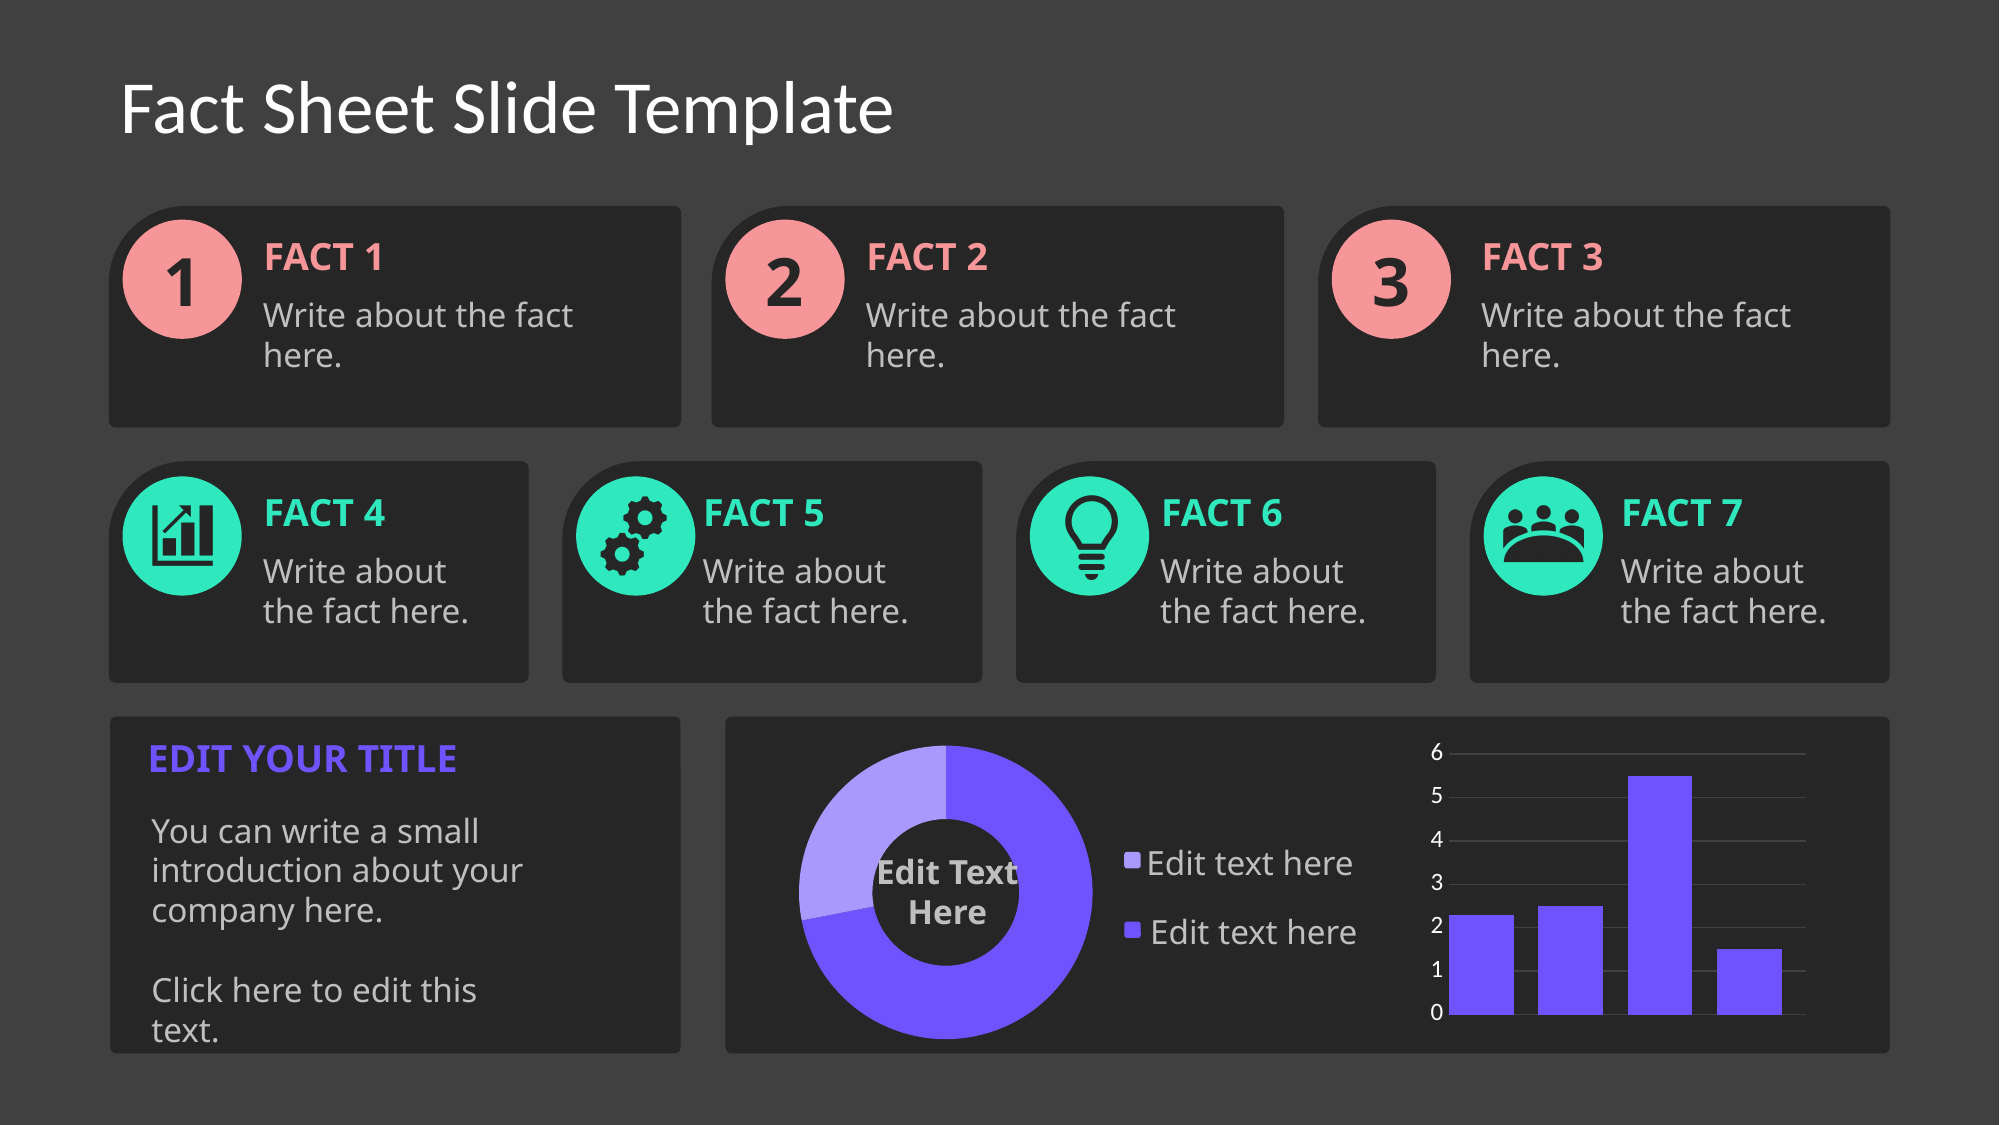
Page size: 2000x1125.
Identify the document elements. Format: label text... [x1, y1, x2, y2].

text_box [1144, 511, 1150, 561]
text_box [1055, 476, 1124, 487]
text_box [1029, 506, 1038, 566]
text_box FACT 2 [864, 225, 1034, 285]
text_box [122, 219, 242, 339]
text_box FACT 6 [1159, 481, 1328, 541]
text_box Write about the fact here. [863, 292, 1200, 396]
text_box Write about the fact here. [261, 292, 637, 396]
text_box 3 [1368, 240, 1415, 319]
text_box 1 [158, 240, 206, 319]
text_box [1469, 461, 1890, 683]
text_box Write about the fact here. [1618, 548, 1858, 652]
text_box FACT 7 [1619, 481, 1789, 541]
text_box [576, 515, 580, 557]
text_box FACT 1 [261, 225, 431, 285]
title Fact Sheet Slide Template [99, 45, 1900, 162]
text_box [754, 739, 1368, 1046]
text_box 2 [761, 240, 809, 319]
text_box [108, 714, 683, 1056]
picture [1495, 485, 1592, 582]
text_box Write about the fact here. [700, 548, 940, 652]
text_box [108, 205, 682, 428]
text_box [615, 592, 656, 596]
text_box [1514, 476, 1573, 484]
picture [1043, 489, 1140, 586]
text_box [562, 461, 983, 683]
text_box [140, 476, 242, 576]
text_box Write about the fact here. [1158, 548, 1398, 652]
text_box [108, 461, 529, 683]
text_box [1331, 219, 1451, 339]
text_box [711, 205, 1285, 428]
text_box FACT 5 [701, 481, 871, 541]
text_box EDIT YOUR TITLE [147, 735, 458, 781]
text_box [1016, 461, 1437, 683]
text_box FACT 4 [261, 481, 431, 541]
picture [585, 487, 682, 585]
text_box [686, 504, 696, 568]
text_box [603, 476, 669, 486]
text_box [723, 714, 1892, 1056]
text_box [122, 499, 135, 573]
text_box [148, 585, 216, 596]
text_box Write about the fact here. [261, 548, 501, 652]
picture [140, 493, 224, 577]
text_box You can write a small introduction about your company here. Click here to edit this text. [149, 808, 535, 1030]
text_box [1318, 205, 1891, 428]
text_box [1483, 509, 1490, 563]
text_box [1596, 508, 1603, 564]
text_box FACT 3 [1480, 225, 1649, 285]
text_box [725, 219, 845, 339]
chart [1422, 735, 1815, 1034]
text_box Write about the fact here. [1479, 292, 1816, 396]
text_box [1520, 591, 1567, 596]
